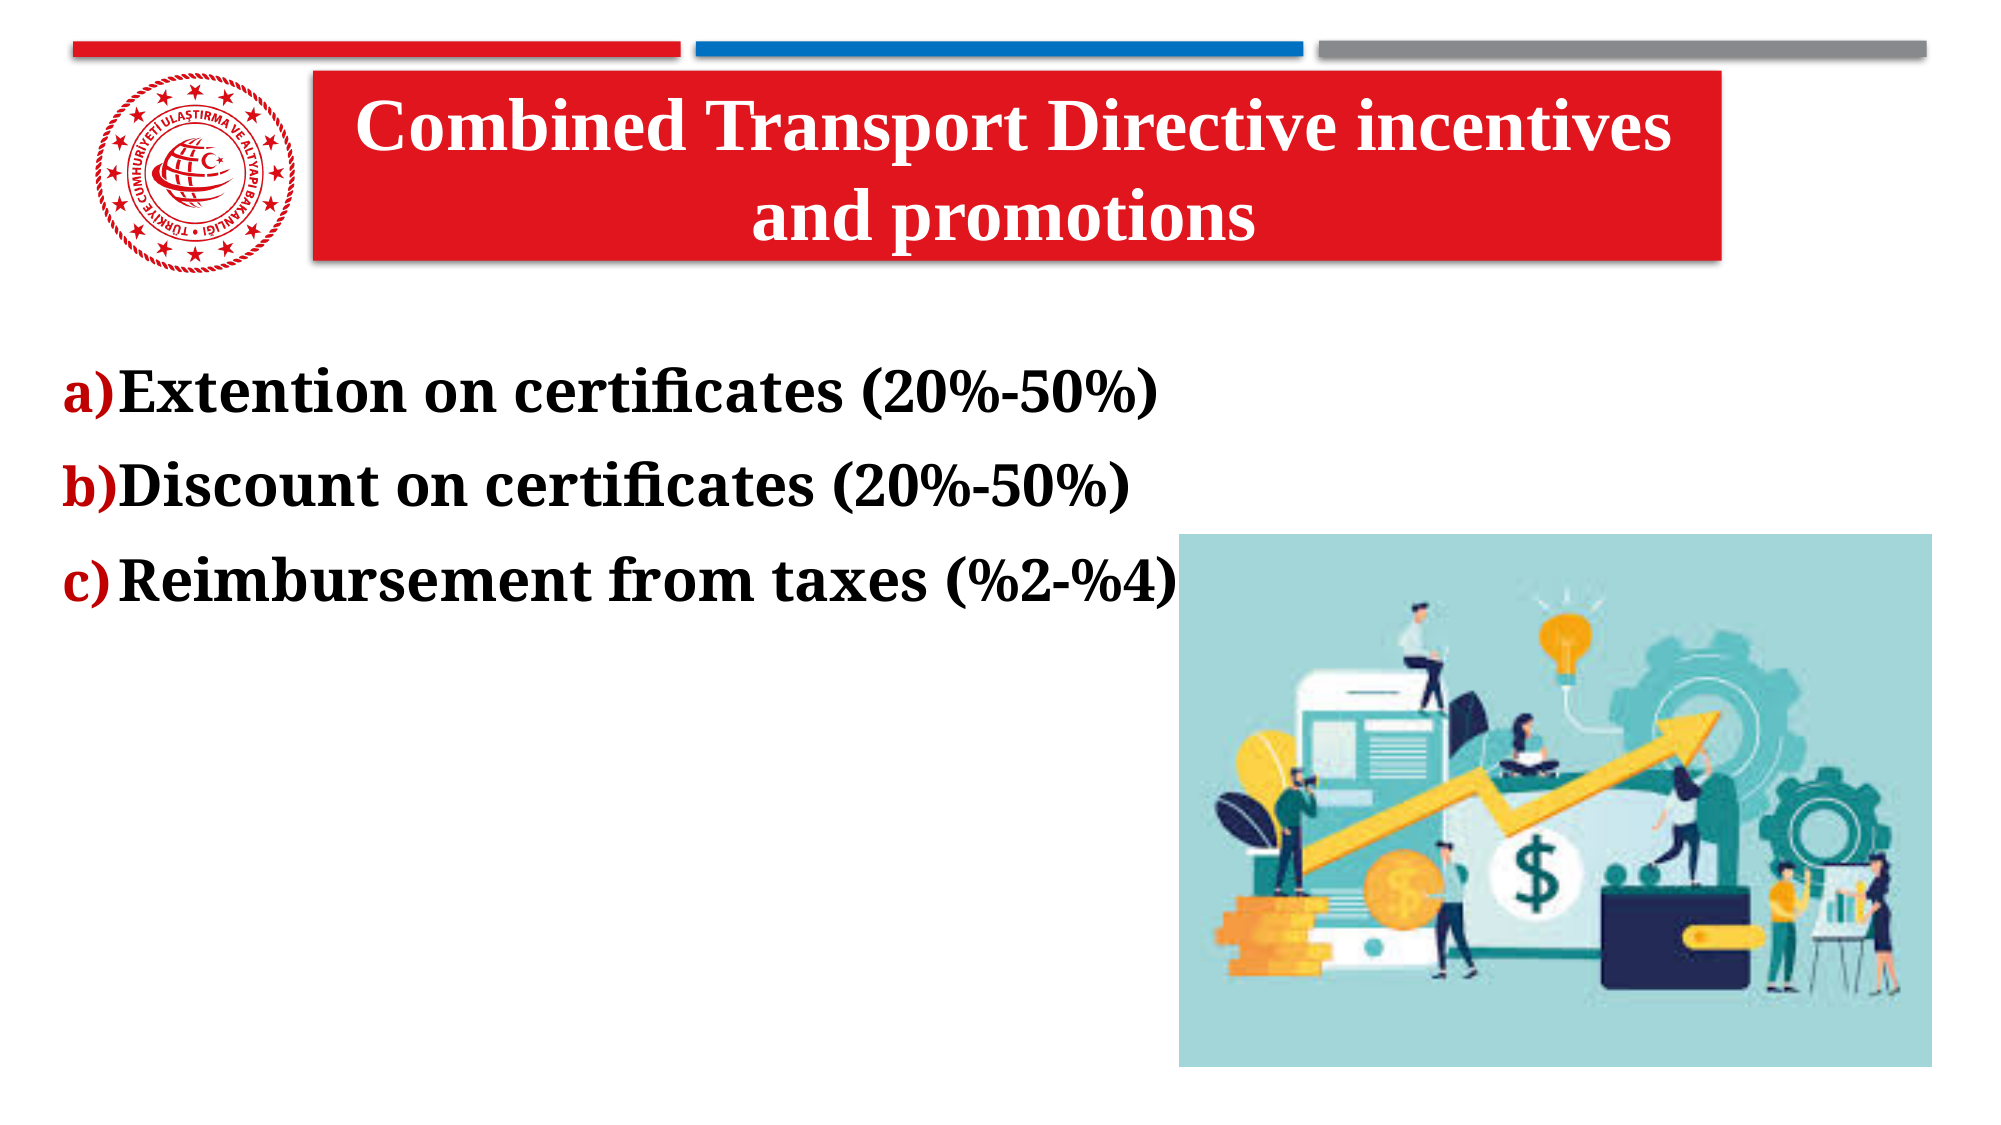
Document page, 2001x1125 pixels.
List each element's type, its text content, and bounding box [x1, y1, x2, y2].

list Extention on certificates (20%-50%) Discount on certificates (20%-50%) Reimbursement from taxes (%2-%4) [47, 252, 1827, 1067]
picture [1179, 534, 1932, 1068]
title Combined Transport Directive incentives and promotions [319, 77, 1708, 252]
picture [95, 73, 295, 252]
